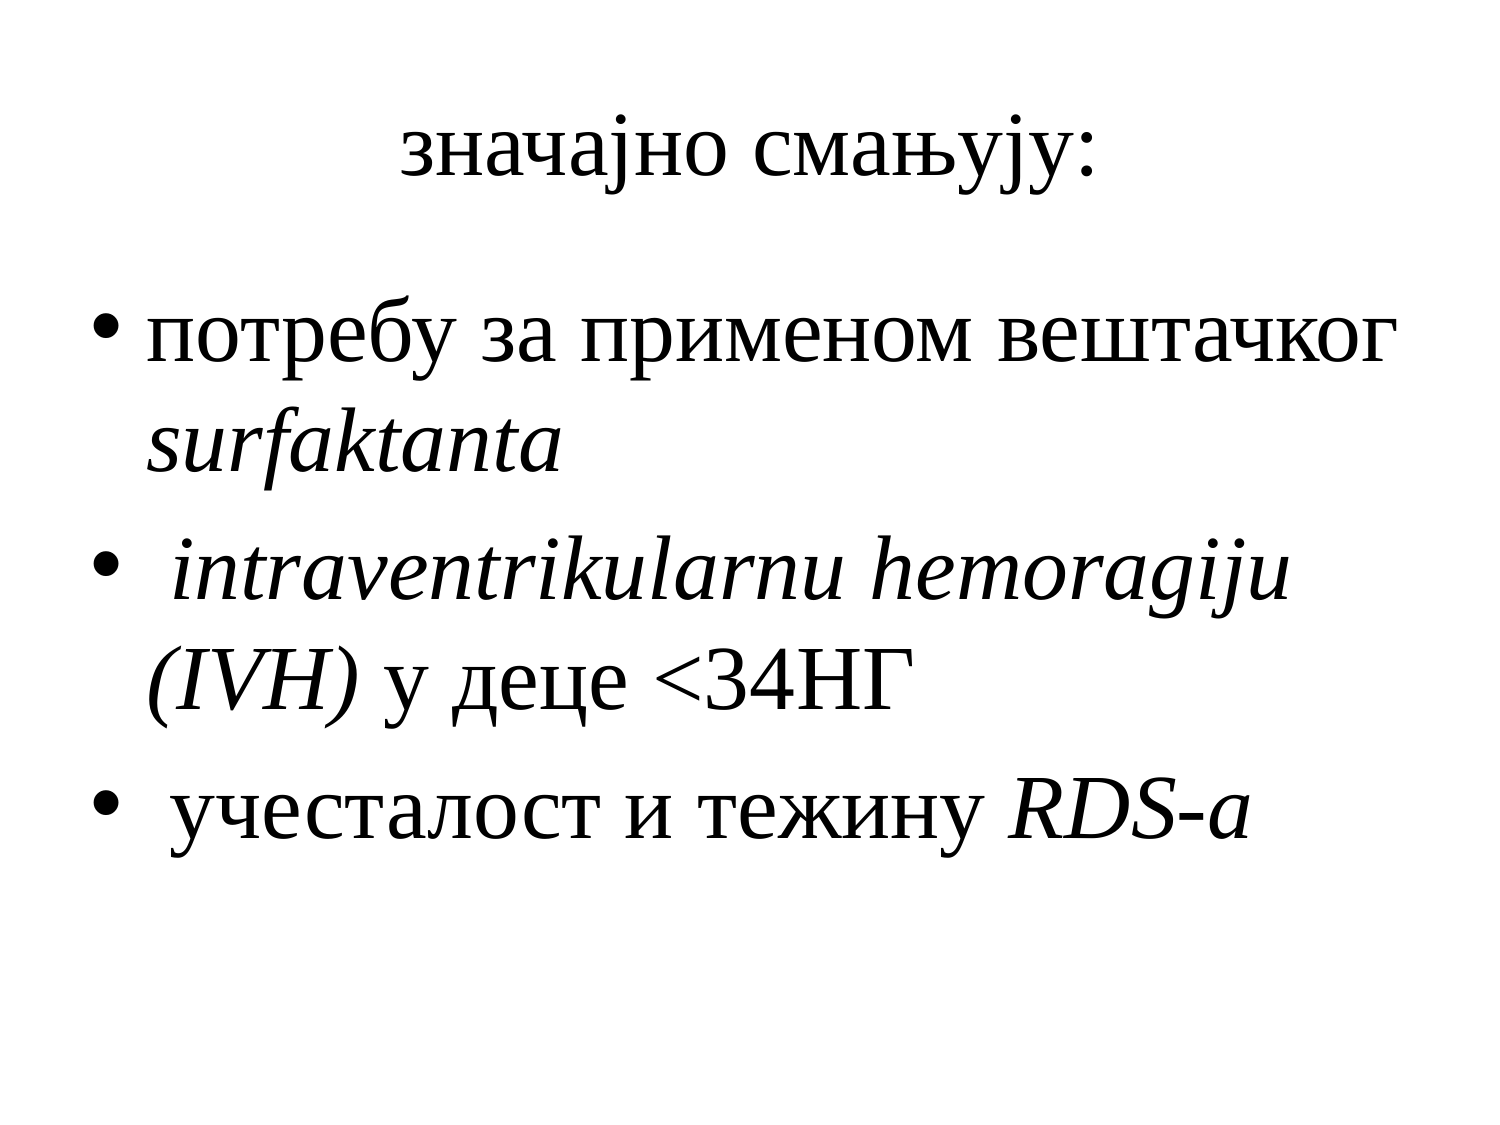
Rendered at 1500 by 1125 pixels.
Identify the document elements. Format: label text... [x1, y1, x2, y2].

list потребу за применом вештачког surfaktanta intraventrikularnu hemoragiju (IVH) у децe <34НГ учесталост и тежину RDS-a [75, 262, 1425, 1005]
title значајно смањују: [75, 45, 1425, 233]
